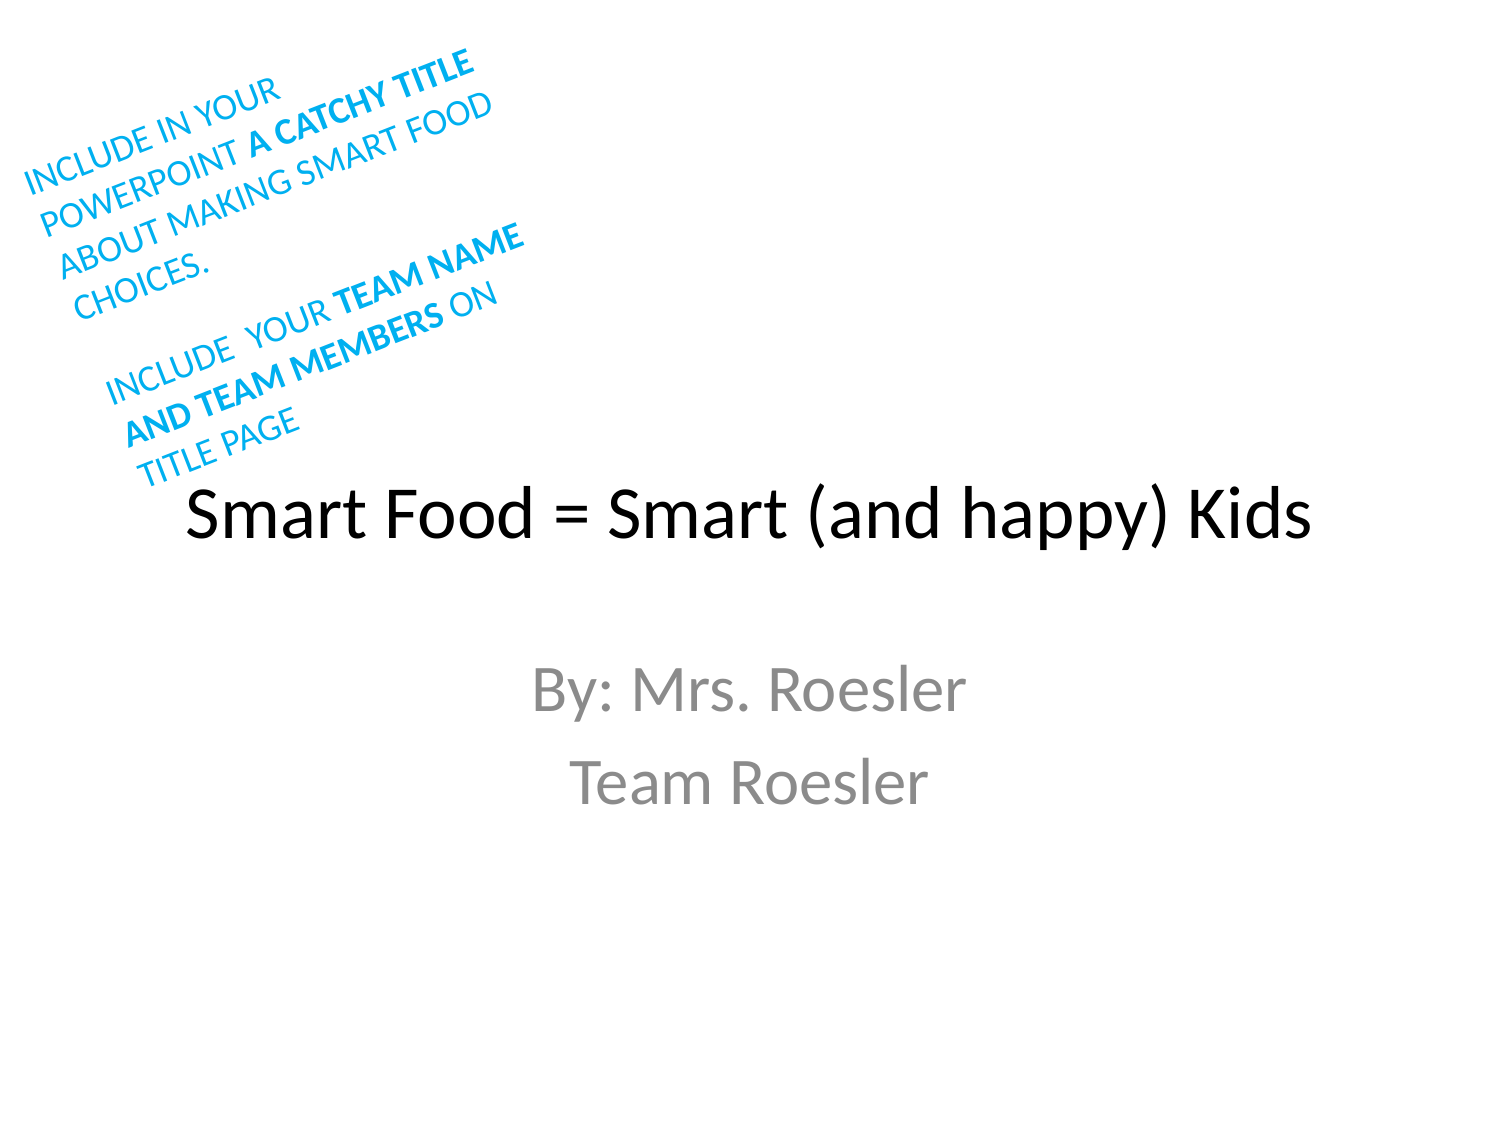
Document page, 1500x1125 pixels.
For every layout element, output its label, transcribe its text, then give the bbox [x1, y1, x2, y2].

text_box INCLUDE IN YOUR POWERPOINT A CATCHY TITLE ABOUT MAKING SMART FOOD CHOICES. INCLUDE YOUR TEAM NAME AND TEAM MEMBERS ON TITLE PAGE [0, 0, 611, 510]
title Smart Food = Smart (and happy) Kids [112, 387, 1388, 629]
subtitle By: Mrs. Roesler Team Roesler [225, 637, 1275, 925]
